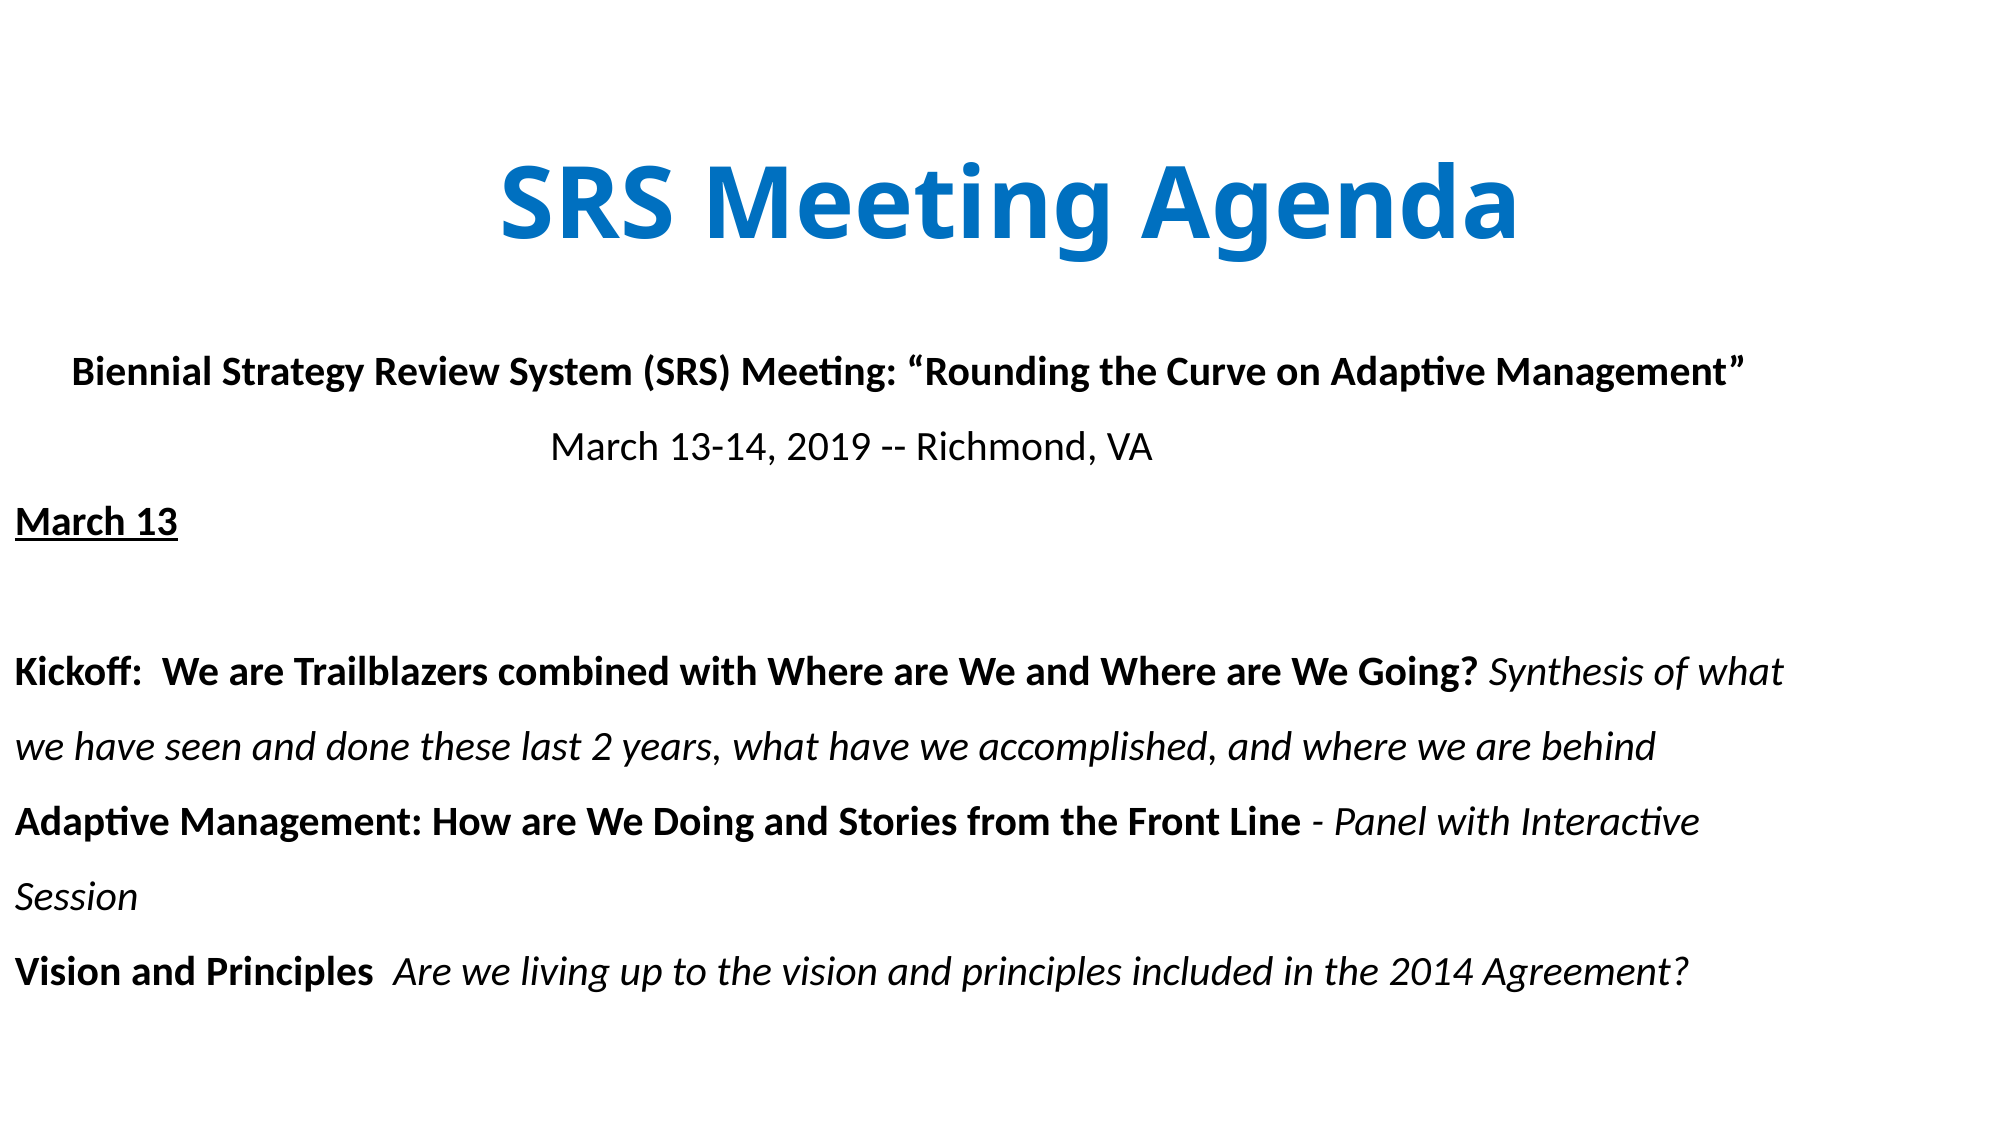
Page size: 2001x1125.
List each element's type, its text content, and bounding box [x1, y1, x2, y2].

title SRS Meeting Agenda [137, 59, 1863, 278]
text_box Biennial Strategy Review System (SRS) Meeting: “Rounding the Curve on Adaptive Management” March 13-14, 2019 -- Richmond, VA March 13 Kickoff: We are Trailblazers combined with Where are We and Where are We Going? Synthesis of what we have seen and done these last 2 years, what have we accomplished, and where we are behind Adaptive Management: How are We Doing and Stories from the Front Line - Panel with Interactive Session Vision and Principles Are we living up to the vision and principles included in the 2014 Agreement? [0, 311, 1832, 1125]
